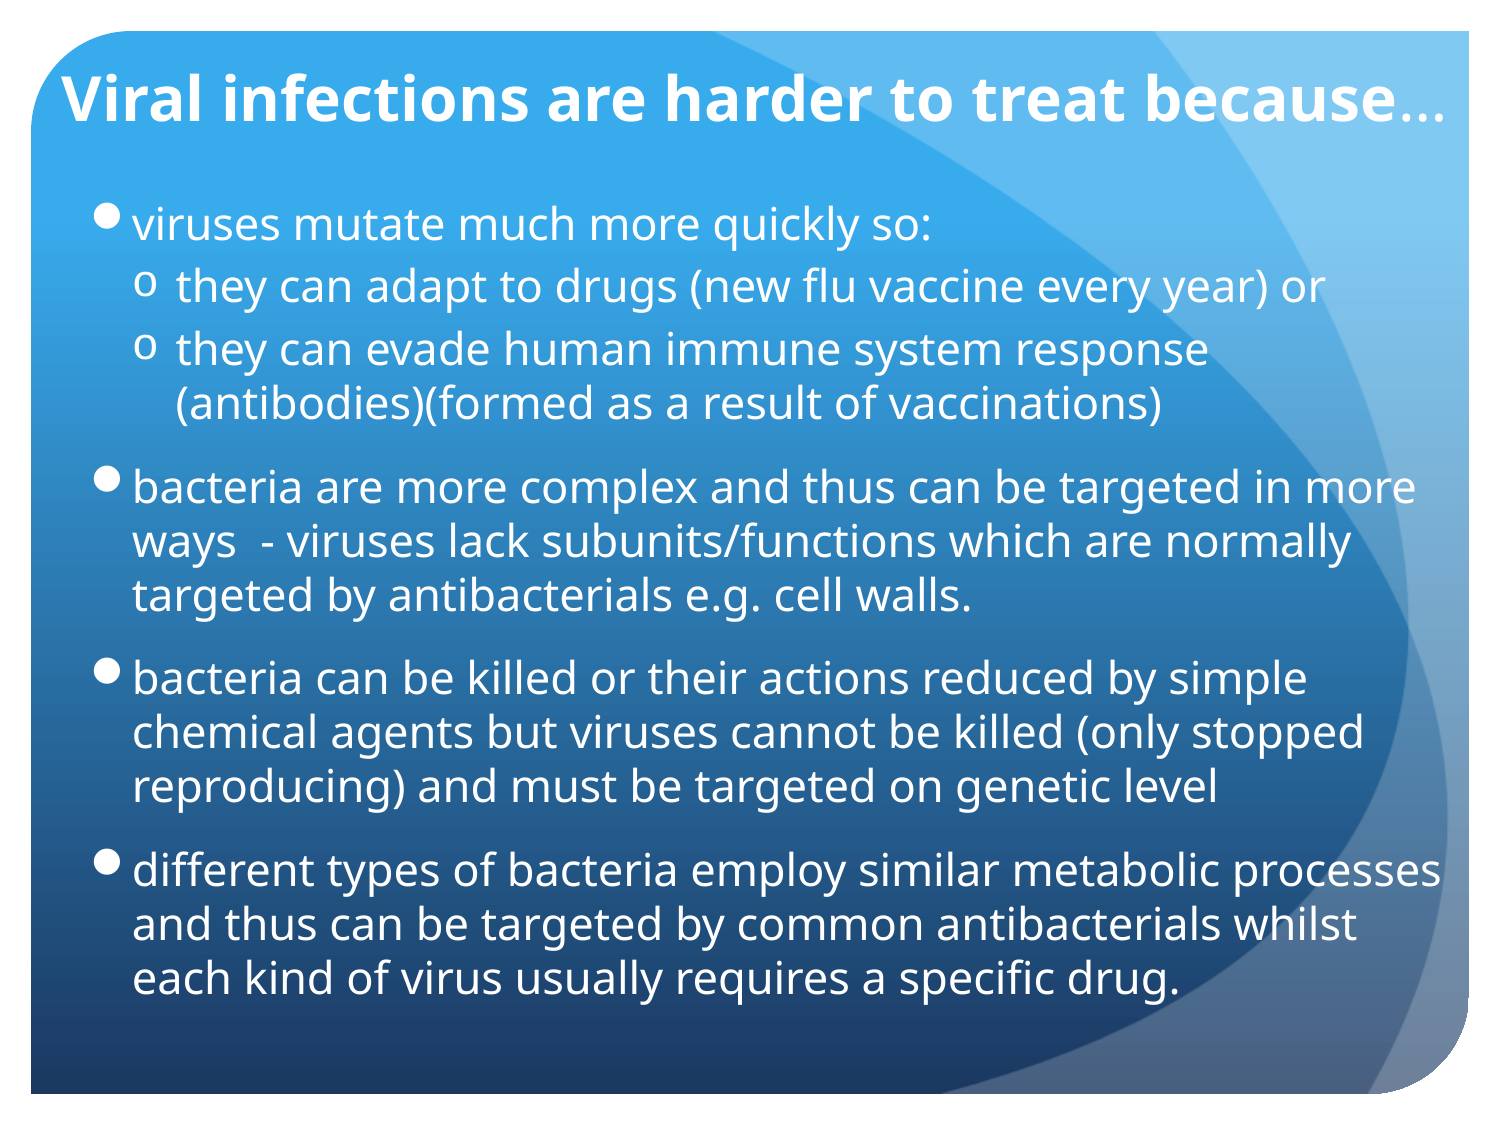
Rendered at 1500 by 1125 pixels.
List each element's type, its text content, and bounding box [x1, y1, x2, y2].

list viruses mutate much more quickly so: they can adapt to drugs (new flu vaccine every year) or they can evade human immune system response (antibodies)(formed as a result of vaccinations) bacteria are more complex and thus can be targeted in more ways - viruses lack subunits/functions which are normally targeted by antibacterials e.g. cell walls. bacteria can be killed or their actions reduced by simple chemical agents but viruses cannot be killed (only stopped reproducing) and must be targeted on genetic level different types of bacteria employ similar metabolic processes and thus can be targeted by common antibacterials whilst each kind of virus usually requires a specific drug. [75, 187, 1464, 1076]
picture [24, 30, 1473, 1094]
title Viral infections are harder to treat because… [46, 0, 1500, 142]
